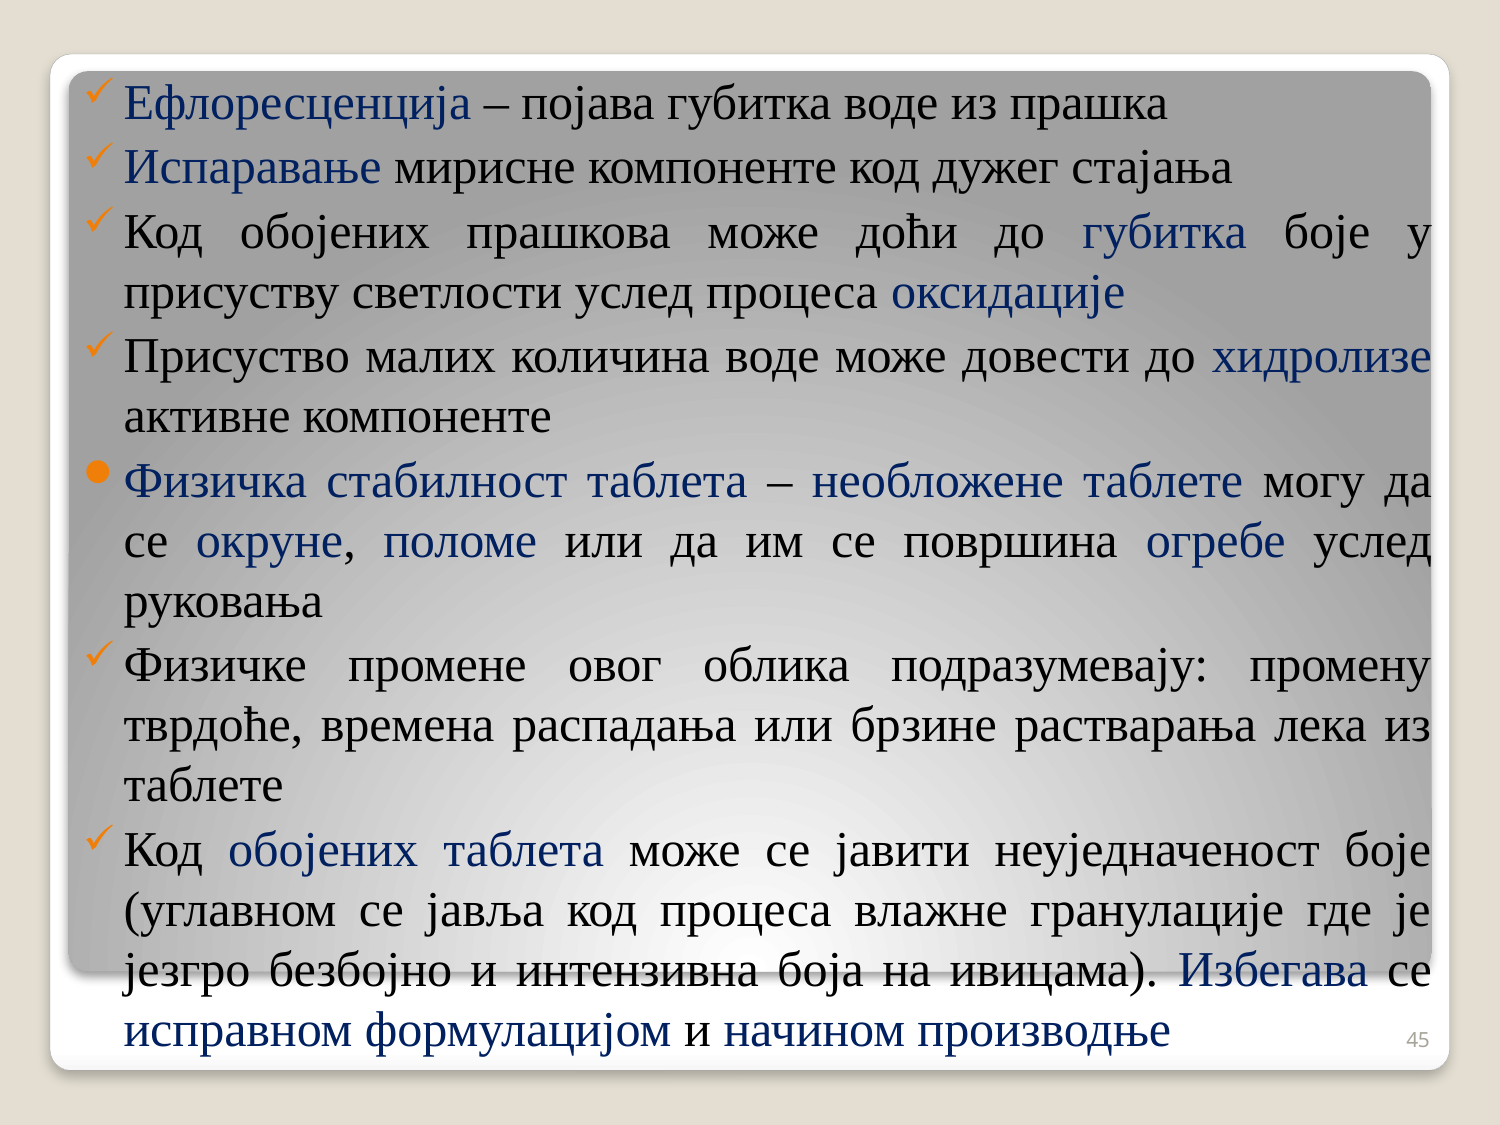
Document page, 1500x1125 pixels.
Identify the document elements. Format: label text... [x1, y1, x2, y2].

list Ефлоресценција – појава губитка воде из прашка Испаравање мирисне компоненте код дужег стајања Код обојених прашкова може доћи до губитка боје у присуству светлости услед процеса оксидације Присуство малих количина воде може довести до хидролизе активне компоненте Физичка стабилност таблета – необложене таблете могу да се окруне, поломе или да им се површина огребе услед руковања Физичке промене овог облика подразумевају: промену тврдоће, времена распадања или брзине растварања лека из таблете Код обојених таблета може се јавити неуједначеност боје (углавном се јавља код процеса влажне гранулације где је језгро безбојно и интензивна боја на ивицама). Избегава се исправном формулацијом и начином производње [53, 54, 1447, 1071]
slide_number 45 [1369, 1002, 1445, 1063]
